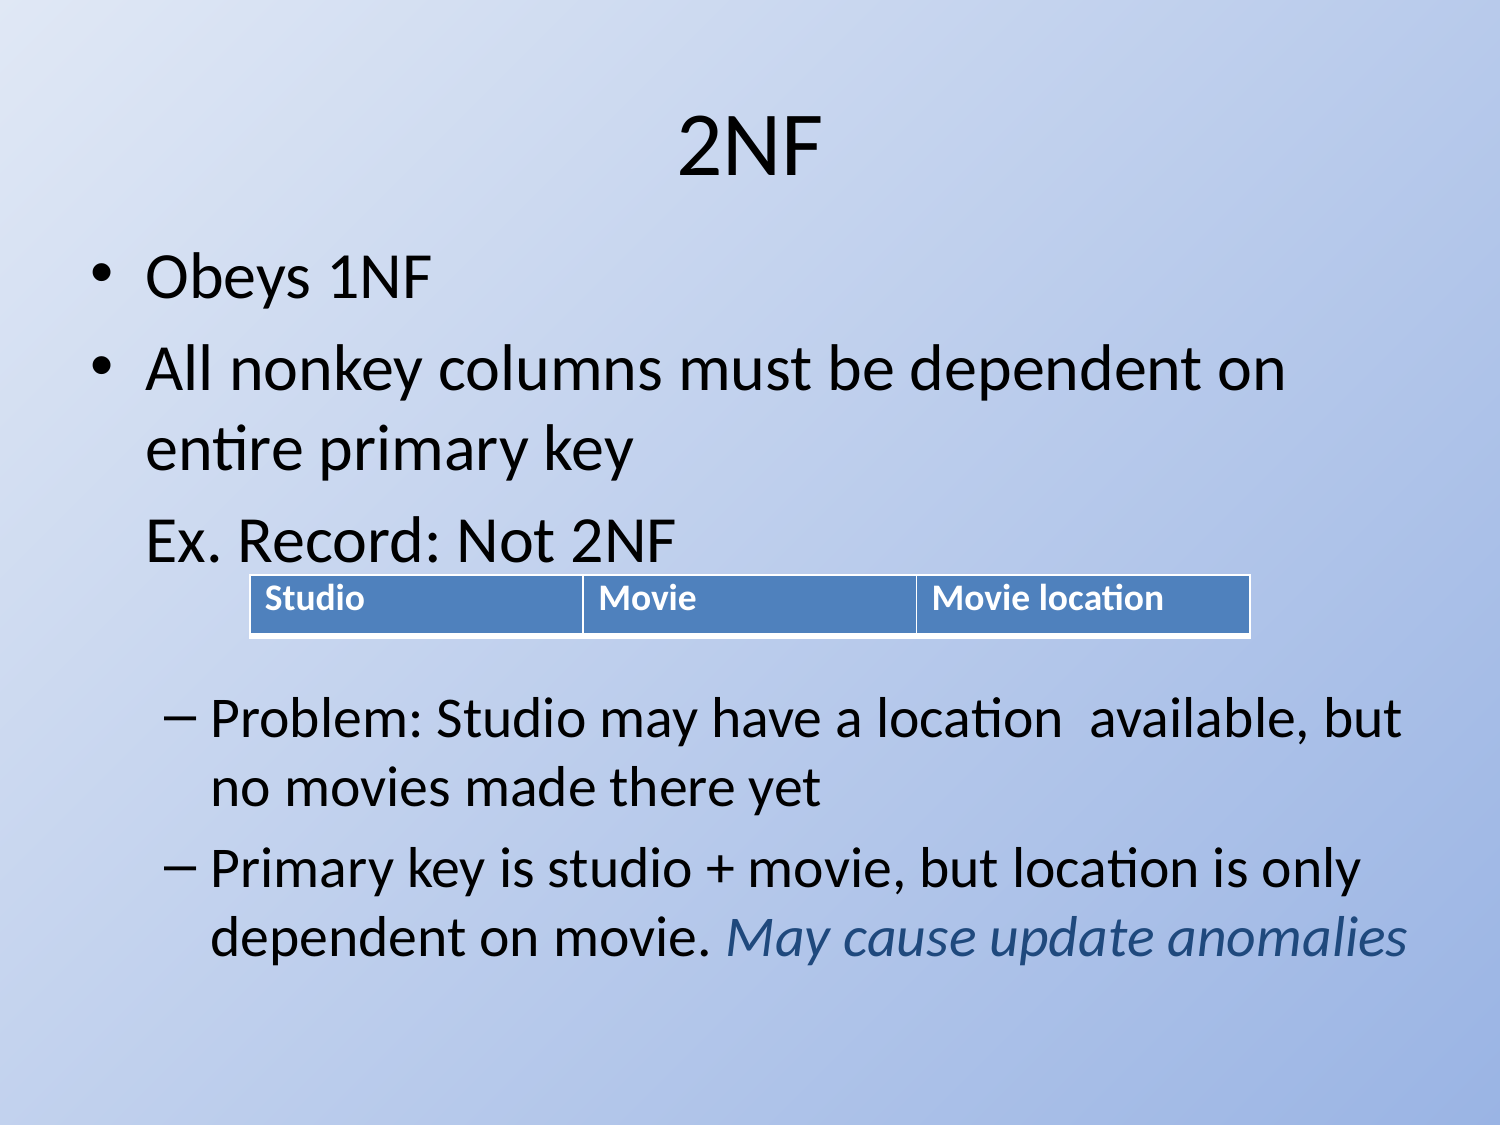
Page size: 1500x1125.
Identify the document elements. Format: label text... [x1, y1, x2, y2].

title 2NF [75, 45, 1425, 224]
list Obeys 1NF All nonkey columns must be dependent on entire primary key Ex. Record: Not 2NF Problem: Studio may have a location available, but no movies made there yet Primary key is studio + movie, but location is only dependent on movie. May cause update anomalies [75, 224, 1425, 1005]
table_header Movie location [917, 576, 1249, 633]
table_header Movie [584, 576, 916, 633]
table_header Studio [251, 576, 582, 633]
